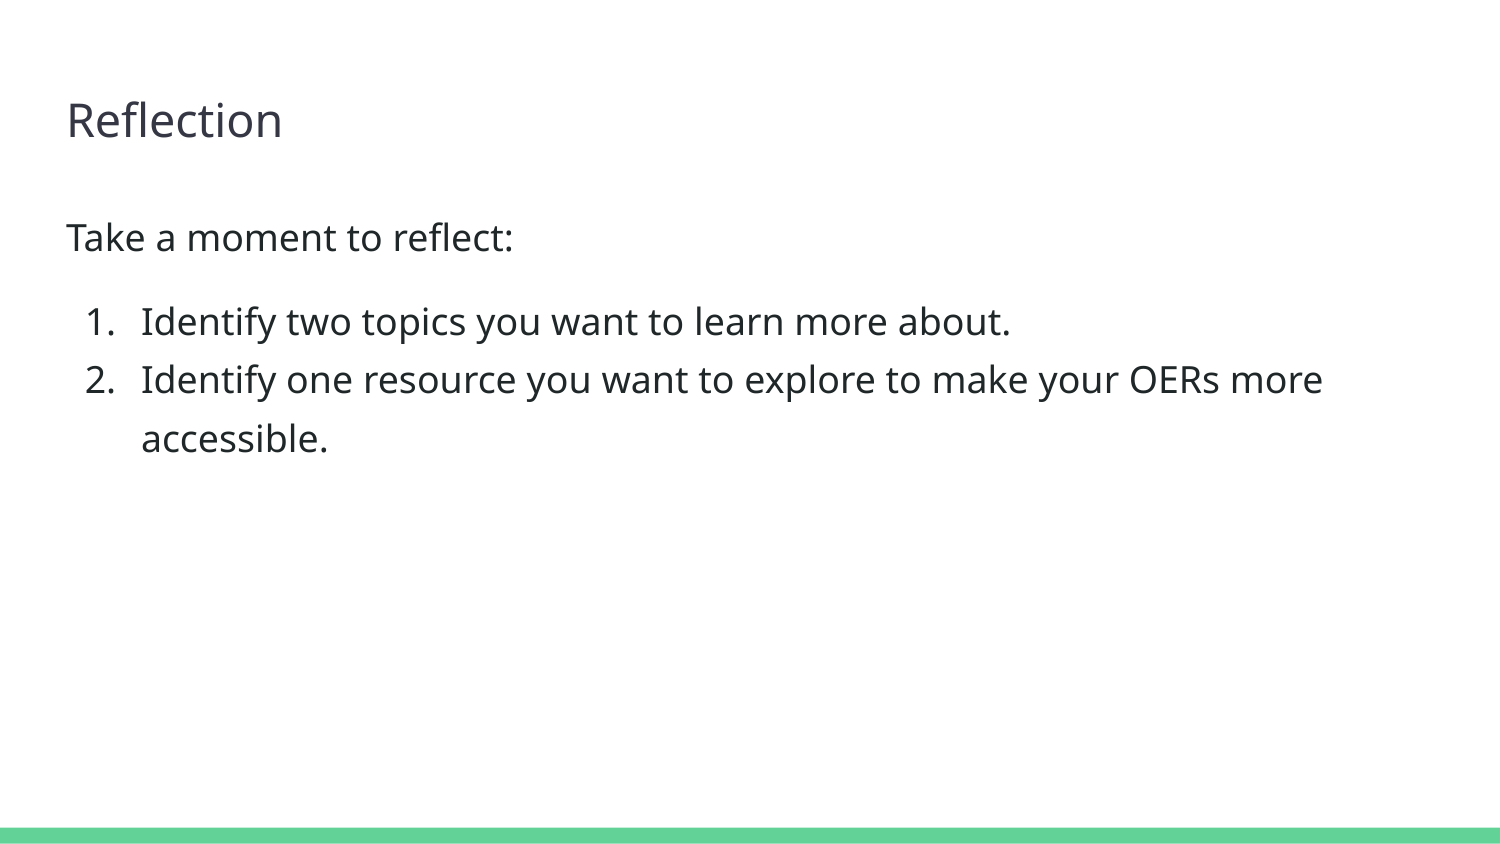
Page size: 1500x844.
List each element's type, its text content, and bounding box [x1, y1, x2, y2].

list Take a moment to reflect: Identify two topics you want to learn more about. Identify one resource you want to explore to make your OERs more accessible. [51, 189, 1449, 750]
title Reflection [51, 72, 1449, 167]
